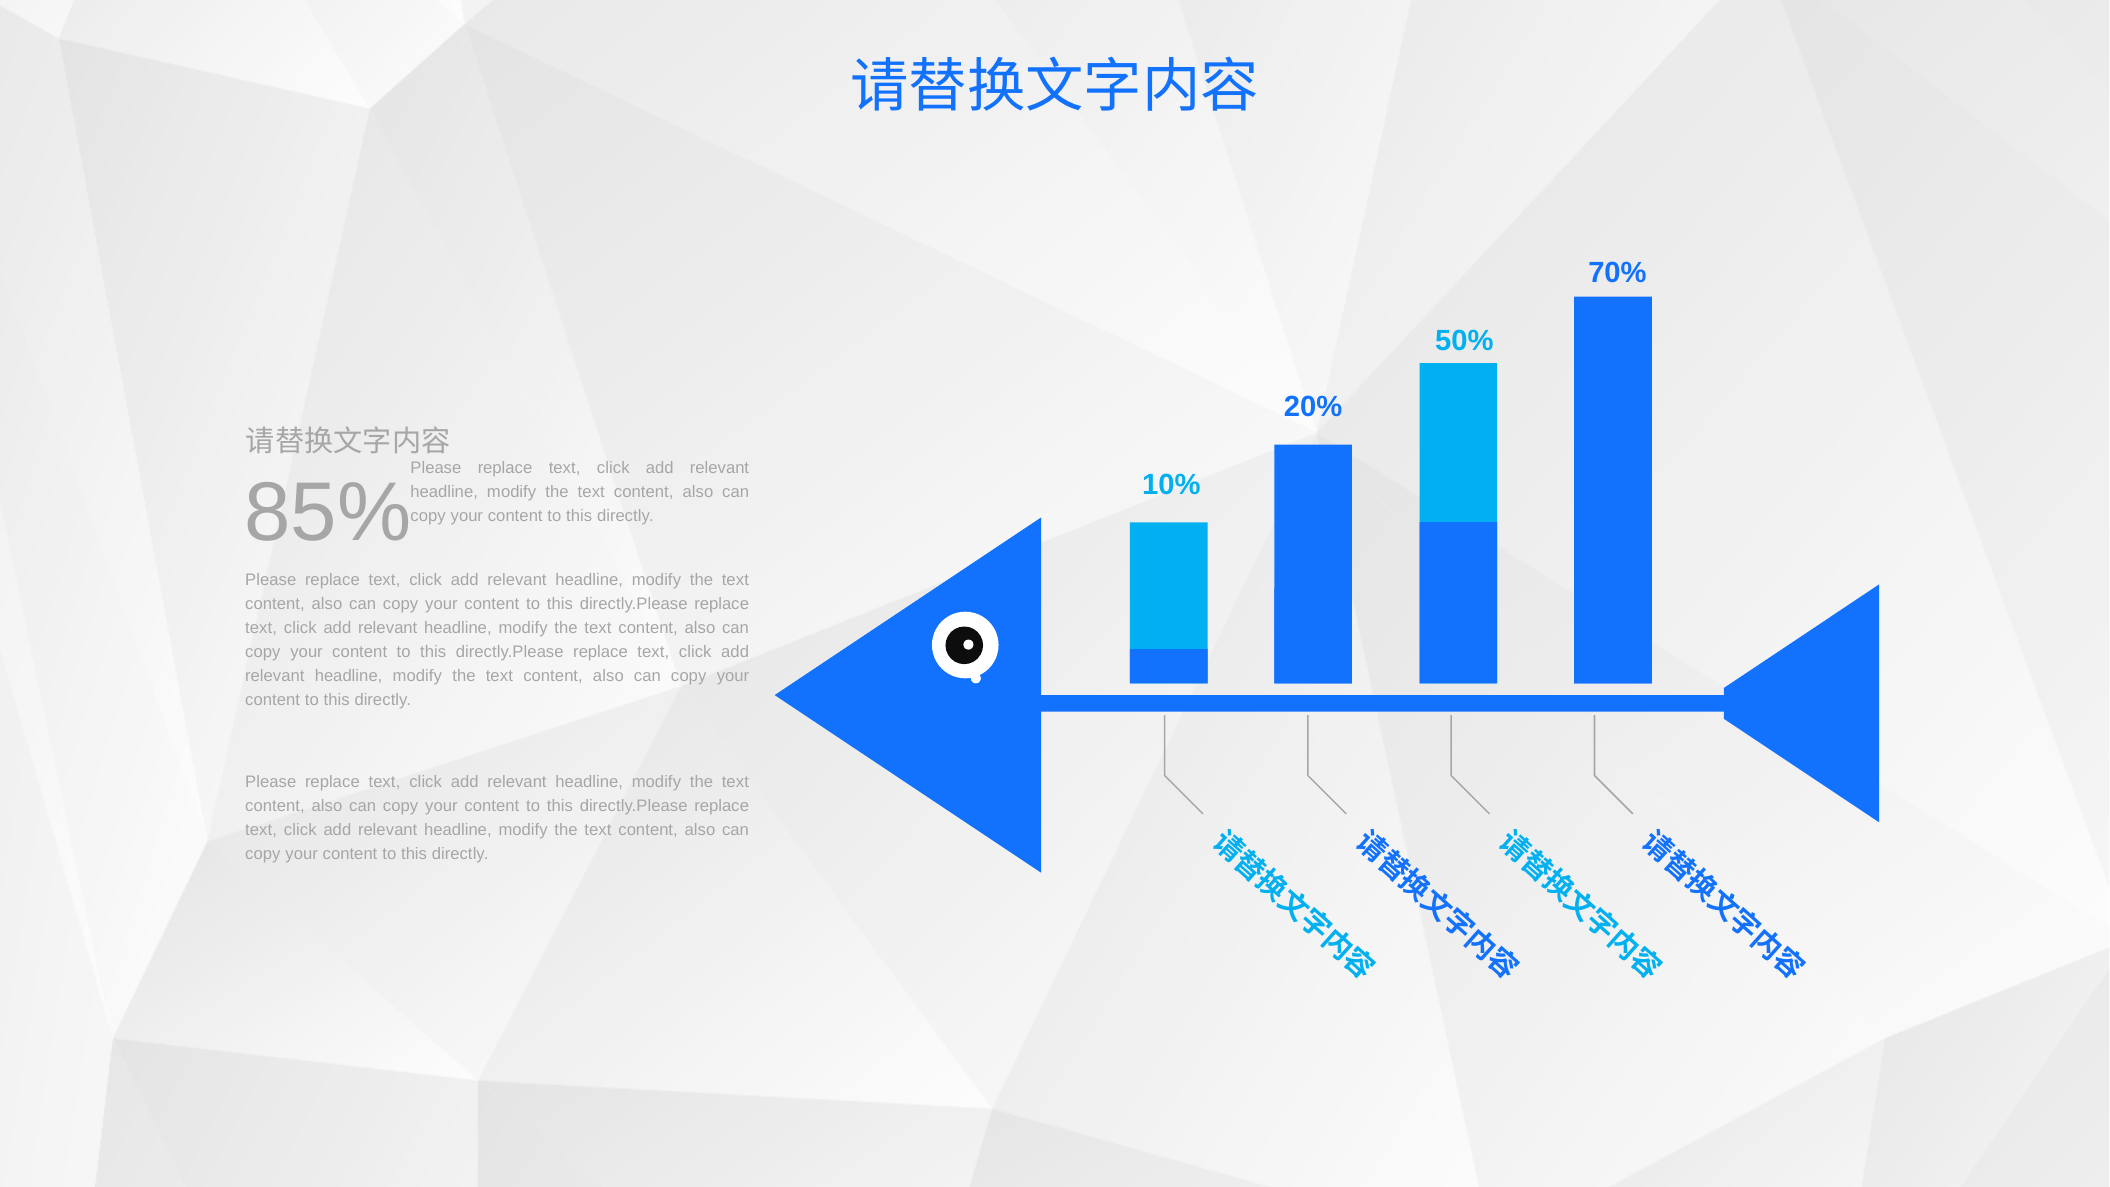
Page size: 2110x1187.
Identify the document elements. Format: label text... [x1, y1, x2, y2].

text_box 请替换文字内容 [795, 26, 1314, 125]
text_box Please replace text, click add relevant headline, modify the text content, also can copy your content to this directly. [410, 453, 750, 525]
text_box Please replace text, click add relevant headline, modify the text content, also can copy your content to this directly.Please replace text, click add relevant headline, modify the text content, also can copy your content to this directly.Please replace text, click add relevant headline, modify the text content, also can copy your content to this directly. [245, 564, 750, 709]
text_box Please replace text, click add relevant headline, modify the text content, also can copy your content to this directly.Please replace text, click add relevant headline, modify the text content, also can copy your content to this directly. [245, 766, 750, 863]
text_box 请替换文字内容 [245, 415, 451, 453]
text_box 85% [244, 436, 412, 557]
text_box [774, 238, 1879, 928]
picture [0, 0, 2110, 1187]
